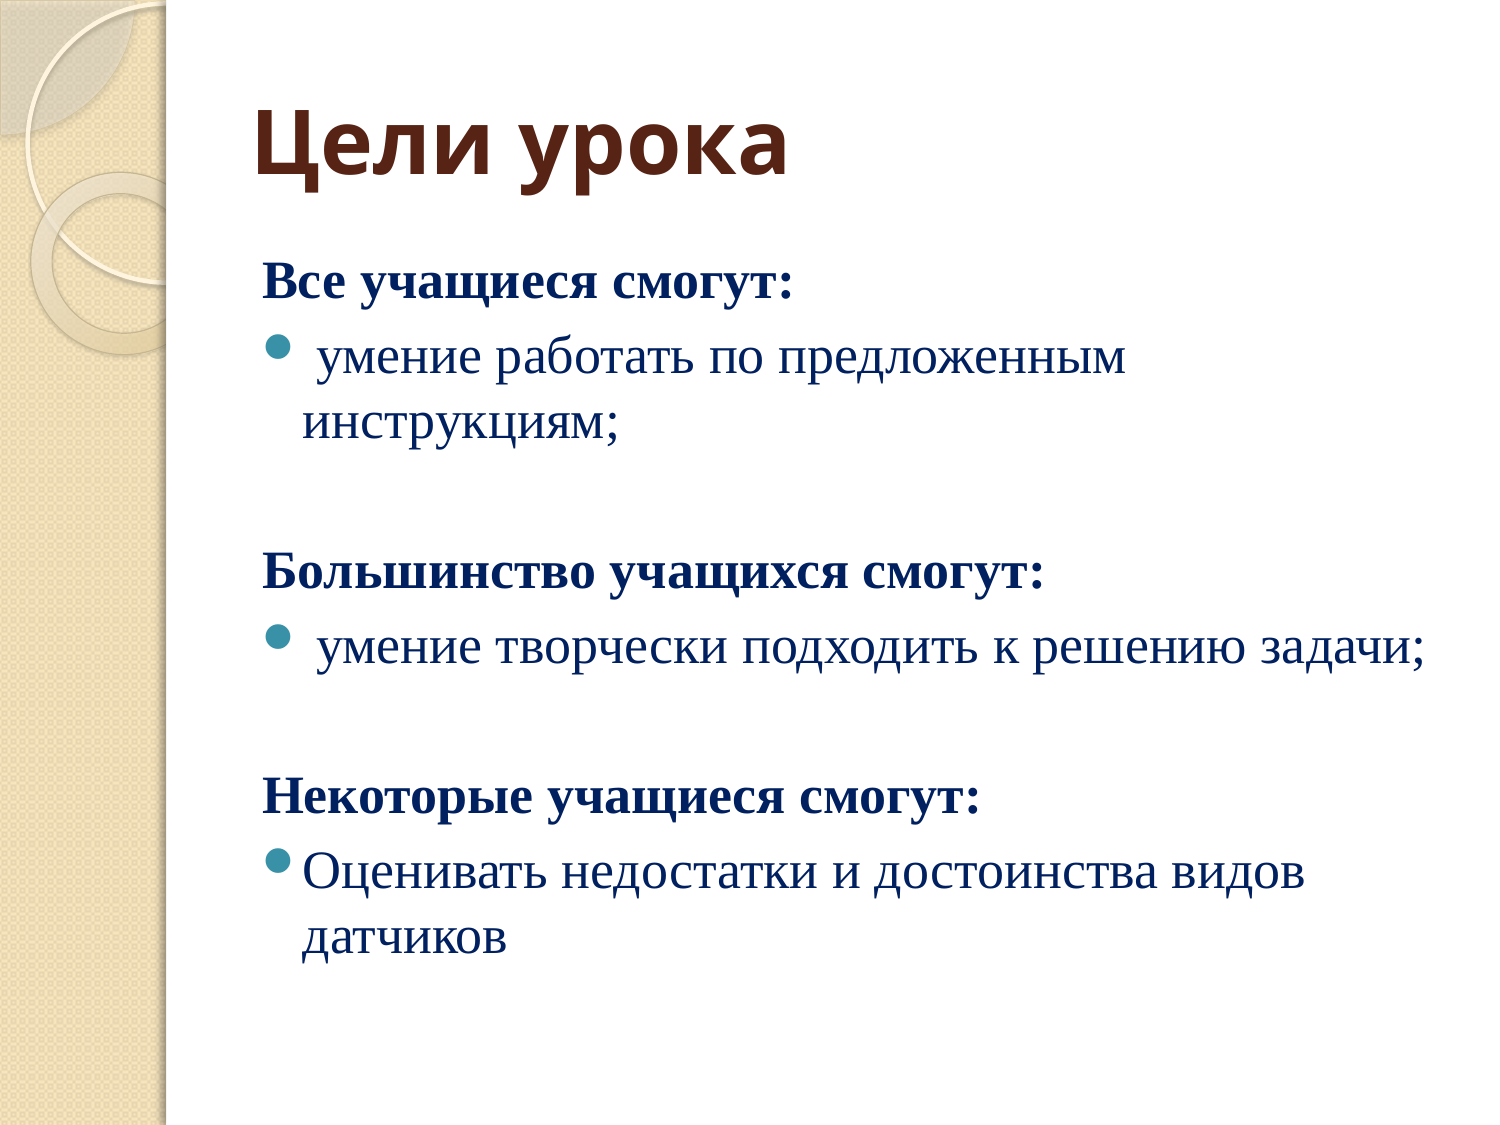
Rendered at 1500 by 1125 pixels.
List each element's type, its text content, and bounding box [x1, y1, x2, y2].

title Цели урока [235, 45, 1466, 233]
list Все учащиеся смогут: умение работать по предложенным инструкциям; Большинство учащихся смогут: умение творчески подходить к решению задачи; Некоторые учащиеся смогут: Оценивать недостатки и достоинства видов датчиков [235, 237, 1466, 1025]
